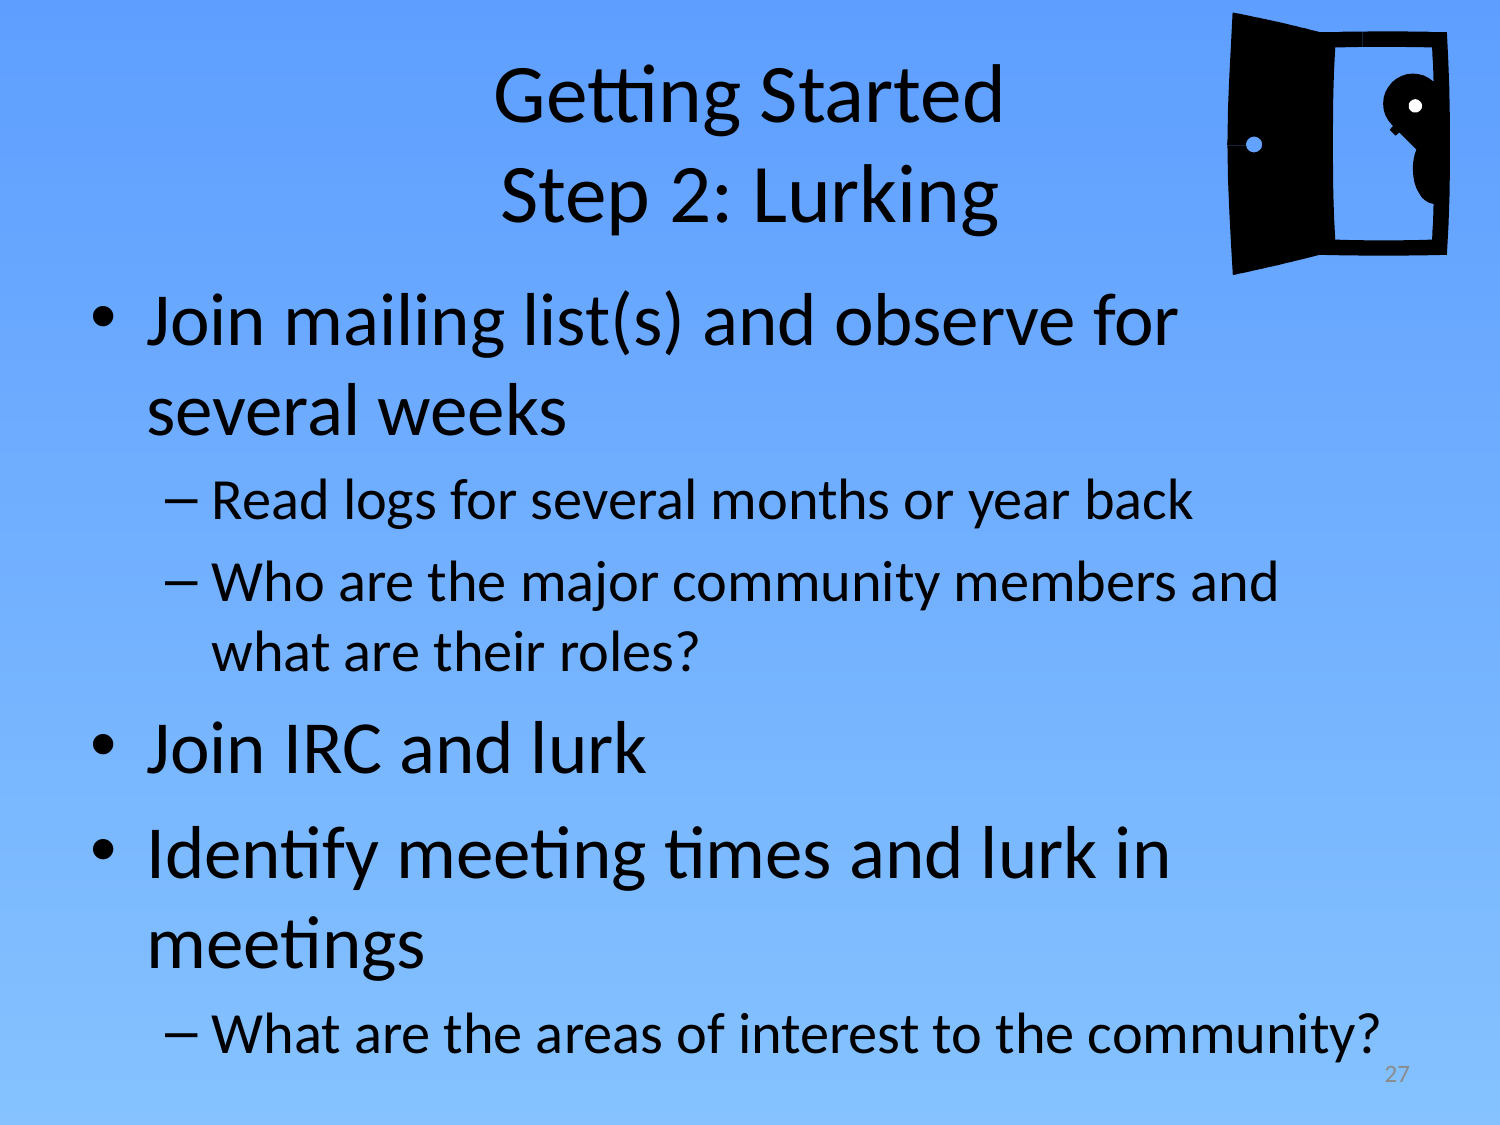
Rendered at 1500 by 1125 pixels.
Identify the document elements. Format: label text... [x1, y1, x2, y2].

slide_number 27 [1074, 1042, 1425, 1103]
list Join mailing list(s) and observe for several weeks Read logs for several months or year back Who are the major community members and what are their roles? Join IRC and lurk Identify meeting times and lurk in meetings What are the areas of interest to the community? [74, 262, 1426, 1006]
title Getting Started Step 2: Lurking [74, 44, 1221, 233]
picture [1226, 12, 1451, 276]
